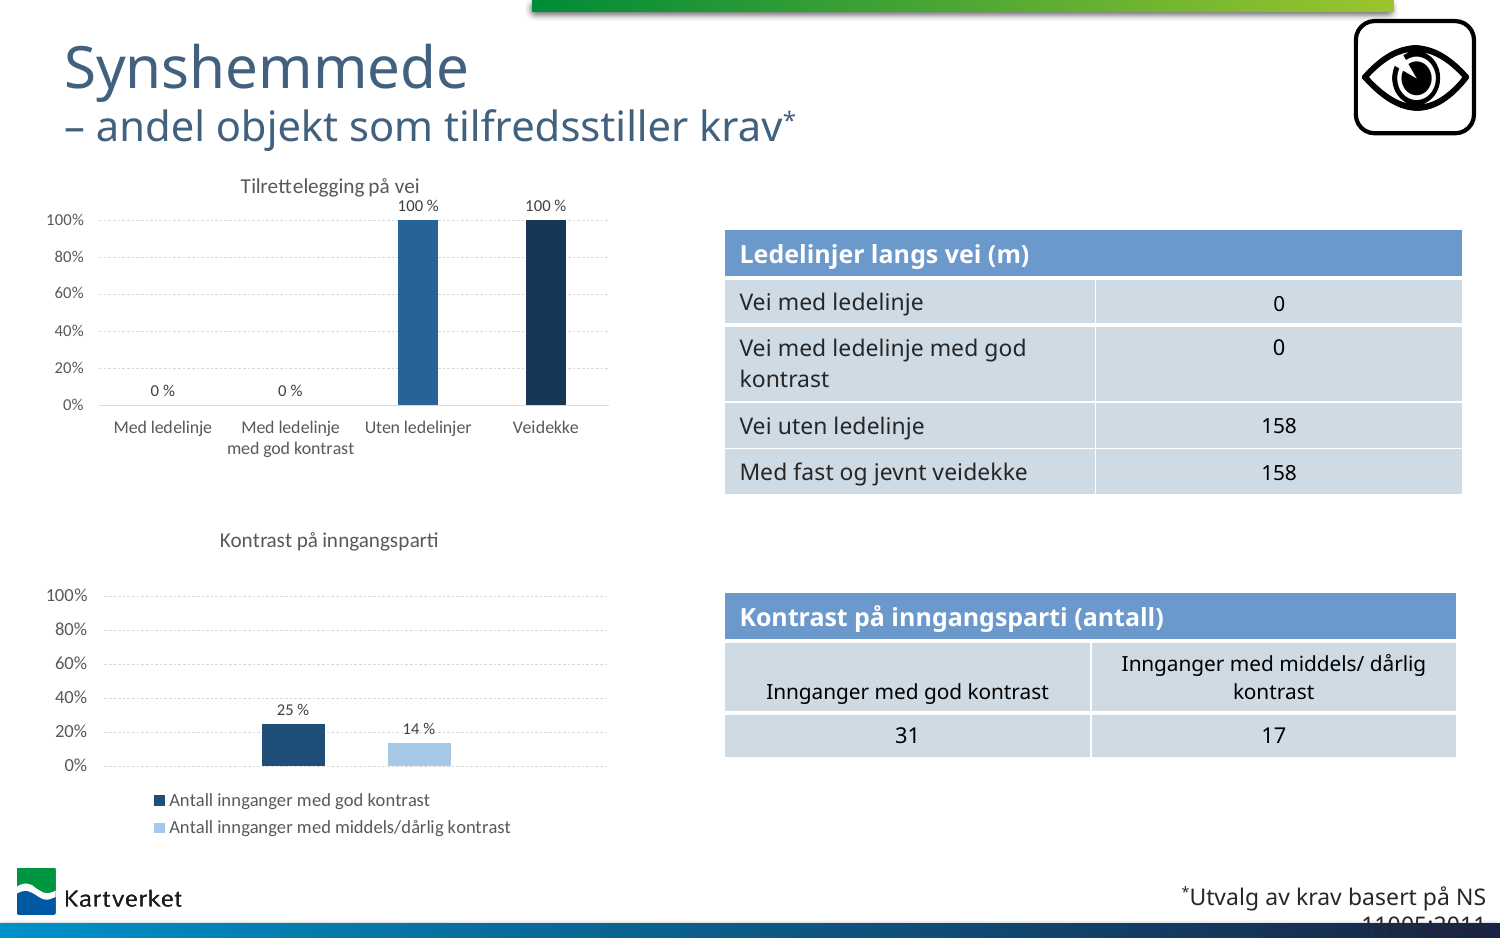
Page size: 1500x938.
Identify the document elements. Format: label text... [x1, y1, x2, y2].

table_cell Vei uten ledelinje [725, 403, 1095, 448]
table_cell Innganger med god kontrast [725, 643, 1090, 711]
table_cell 31 [725, 715, 1090, 757]
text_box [1355, 20, 1475, 134]
table_header Ledelinjer langs vei (m) [725, 230, 1462, 276]
table_header Kontrast på inngangsparti (antall) [725, 593, 1456, 639]
picture [41, 166, 619, 492]
text_box *Utvalg av krav basert på NS 11005:2011 [1068, 873, 1500, 938]
picture [41, 520, 618, 846]
table_cell 0 [1096, 280, 1462, 323]
table_cell 17 [1092, 715, 1456, 757]
table_cell 158 [1096, 403, 1462, 448]
text_box Synshemmede – andel objekt som tilfredsstiller krav* [49, 24, 1431, 158]
table_cell Med fast og jevnt veidekke [725, 449, 1095, 494]
table_cell 0 [1096, 327, 1462, 401]
table_cell 158 [1096, 449, 1462, 494]
table_cell Vei med ledelinje med god kontrast [725, 327, 1095, 401]
table_cell Innganger med middels/ dårlig kontrast [1092, 643, 1456, 711]
table_cell Vei med ledelinje [725, 280, 1095, 323]
